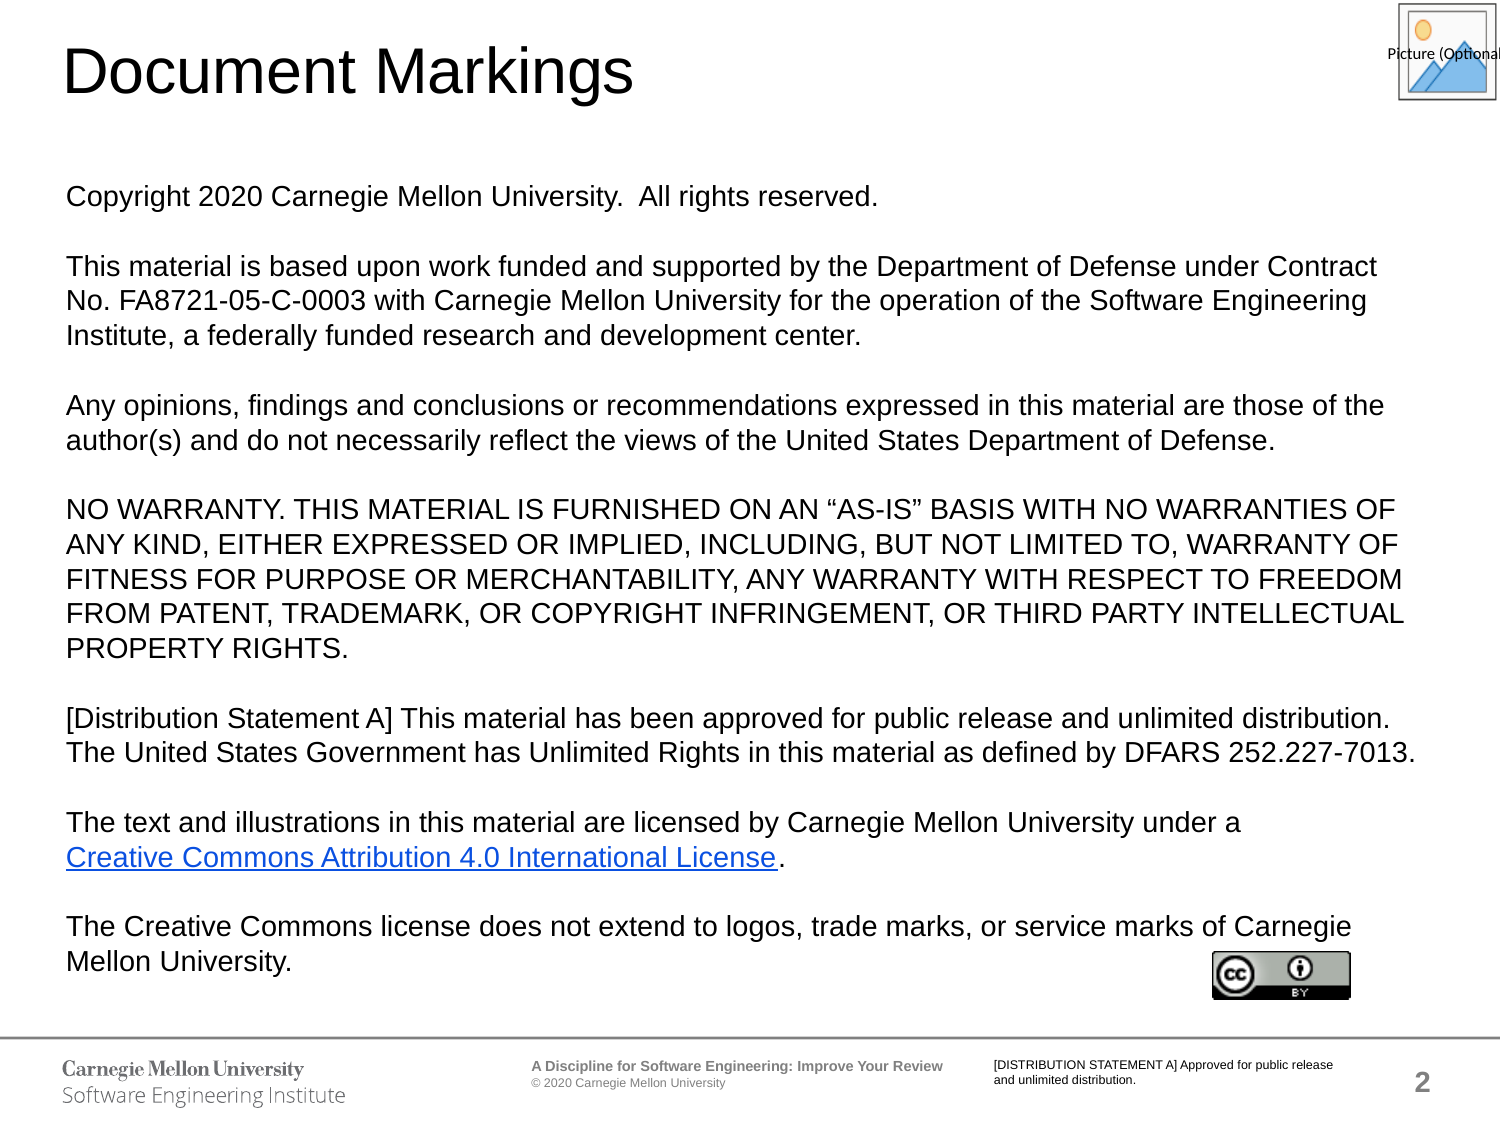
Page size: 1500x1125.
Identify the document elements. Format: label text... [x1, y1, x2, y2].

list Copyright 2020 Carnegie Mellon University. All rights reserved. This material is based upon work funded and supported by the Department of Defense under Contract No. FA8721-05-C-0003 with Carnegie Mellon University for the operation of the Software Engineering Institute, a federally funded research and development center. Any opinions, findings and conclusions or recommendations expressed in this material are those of the author(s) and do not necessarily reflect the views of the United States Department of Defense. NO WARRANTY. THIS MATERIAL IS FURNISHED ON AN “AS-IS” BASIS WITH NO WARRANTIES OF ANY KIND, EITHER EXPRESSED OR IMPLIED, INCLUDING, BUT NOT LIMITED TO, WARRANTY OF FITNESS FOR PURPOSE OR MERCHANTABILITY, ANY WARRANTY WITH RESPECT TO FREEDOM FROM PATENT, TRADEMARK, OR COPYRIGHT INFRINGEMENT, OR THIRD PARTY INTELLECTUAL PROPERTY RIGHTS. [Distribution Statement A] This material has been approved for public release and unlimited distribution. The United States Government has Unlimited Rights in this material as defined by DFARS 252.227-7013. The text and illustrations in this material are licensed by Carnegie Mellon University under a Creative Commons Attribution 4.0 International License. The Creative Commons license does not extend to logos, trade marks, or service marks of Carnegie Mellon University. [65, 177, 1431, 1000]
picture [1212, 951, 1351, 1000]
picture [1394, 0, 1500, 105]
text_box [0, 0, 1394, 91]
title Document Markings [62, 91, 1338, 182]
